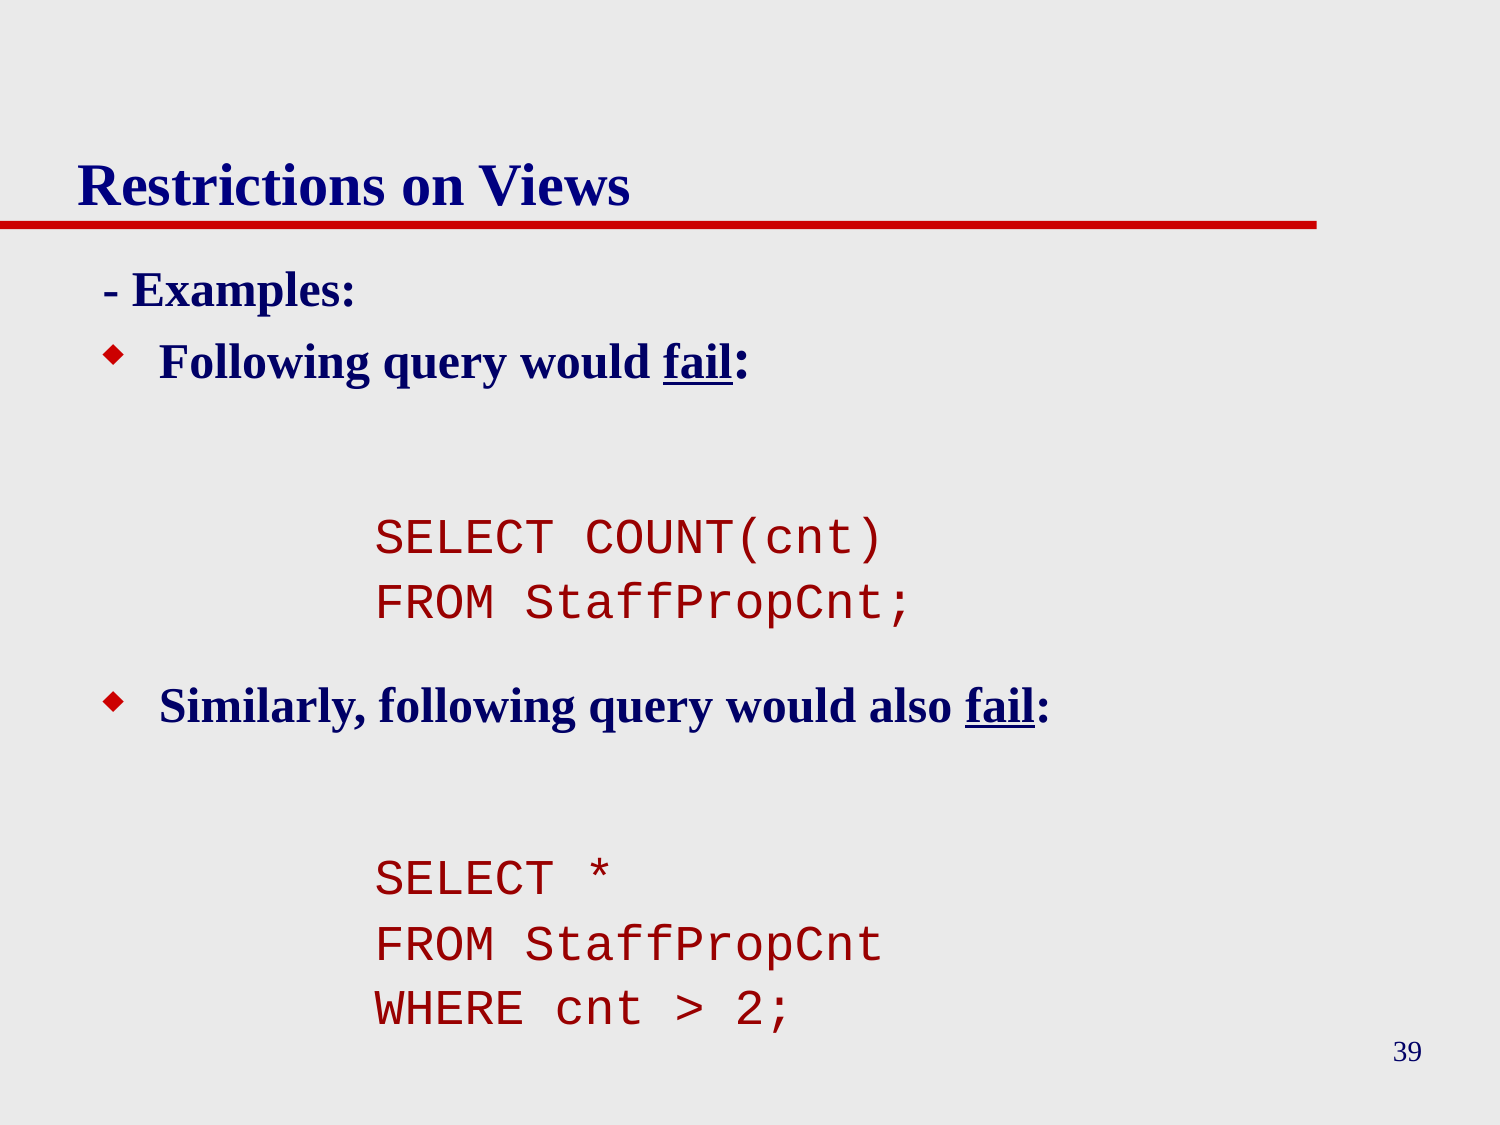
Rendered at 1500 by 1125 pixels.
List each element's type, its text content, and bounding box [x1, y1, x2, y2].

list - Examples: Following query would fail: SELECT COUNT(cnt) FROM StaffPropCnt; Similarly, following query would also fail: SELECT * FROM StaffPropCnt WHERE cnt > 2; [87, 255, 1438, 931]
slide_number 39 [1124, 1012, 1438, 1088]
title Restrictions on Views [62, 43, 1338, 226]
